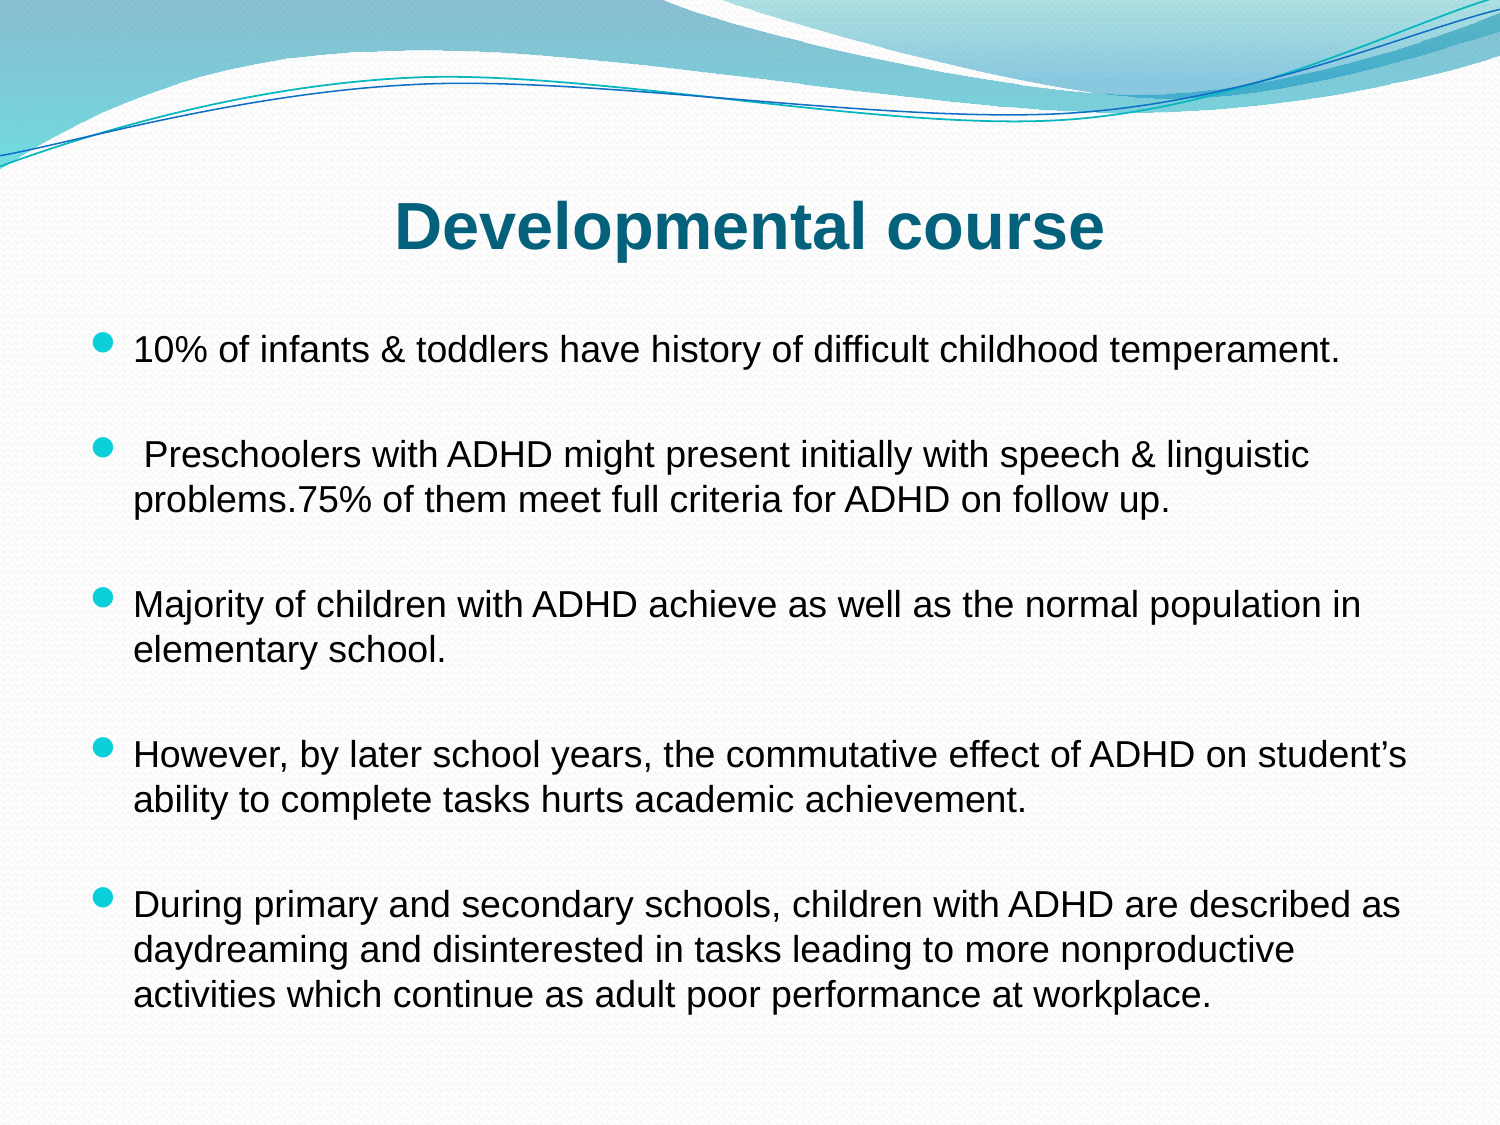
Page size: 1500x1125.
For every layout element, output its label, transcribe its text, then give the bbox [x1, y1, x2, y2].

list 10% of infants & toddlers have history of difficult childhood temperament. Preschoolers with ADHD might present initially with speech & linguistic problems.75% of them meet full criteria for ADHD on follow up. Majority of children with ADHD achieve as well as the normal population in elementary school. However, by later school years, the commutative effect of ADHD on student’s ability to complete tasks hurts academic achievement. During primary and secondary schools, children with ADHD are described as daydreaming and disinterested in tasks leading to more nonproductive activities which continue as adult poor performance at workplace. [75, 317, 1425, 1038]
title Developmental course [75, 115, 1425, 263]
